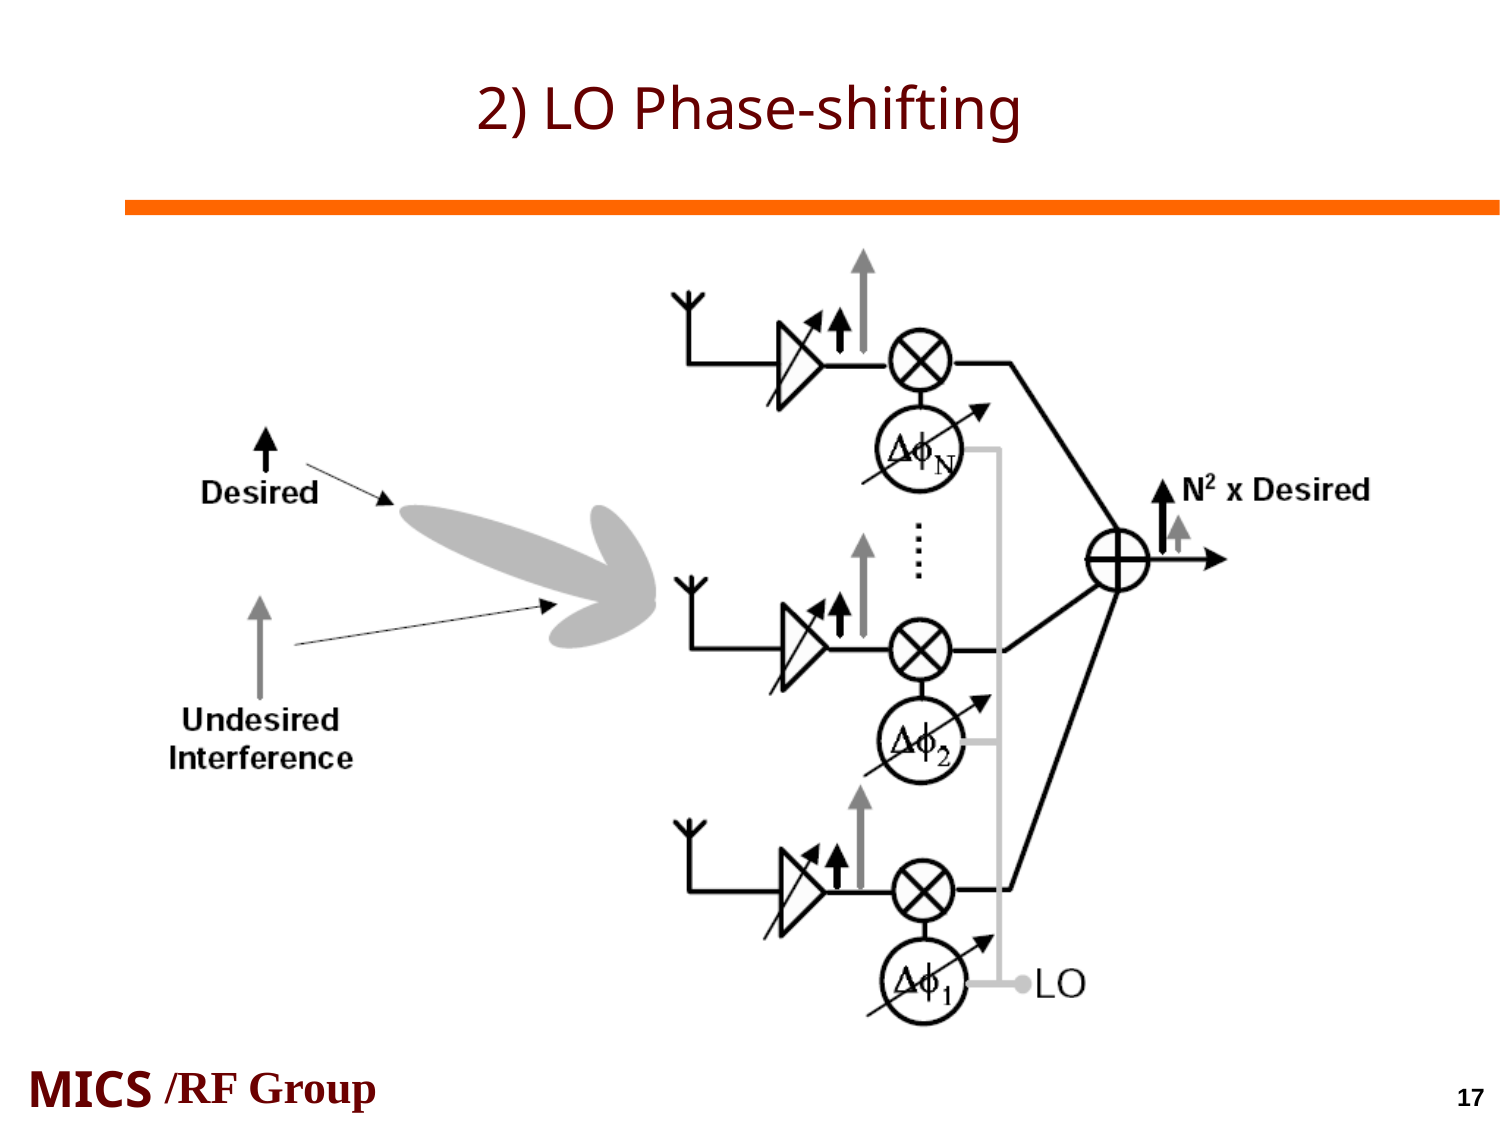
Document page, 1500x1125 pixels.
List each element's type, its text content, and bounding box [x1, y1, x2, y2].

slide_number 17 [1425, 1067, 1500, 1125]
text_box /RF Group [149, 1050, 438, 1120]
picture [162, 240, 1388, 1040]
title 2) LO Phase-shifting [112, 4, 1388, 209]
